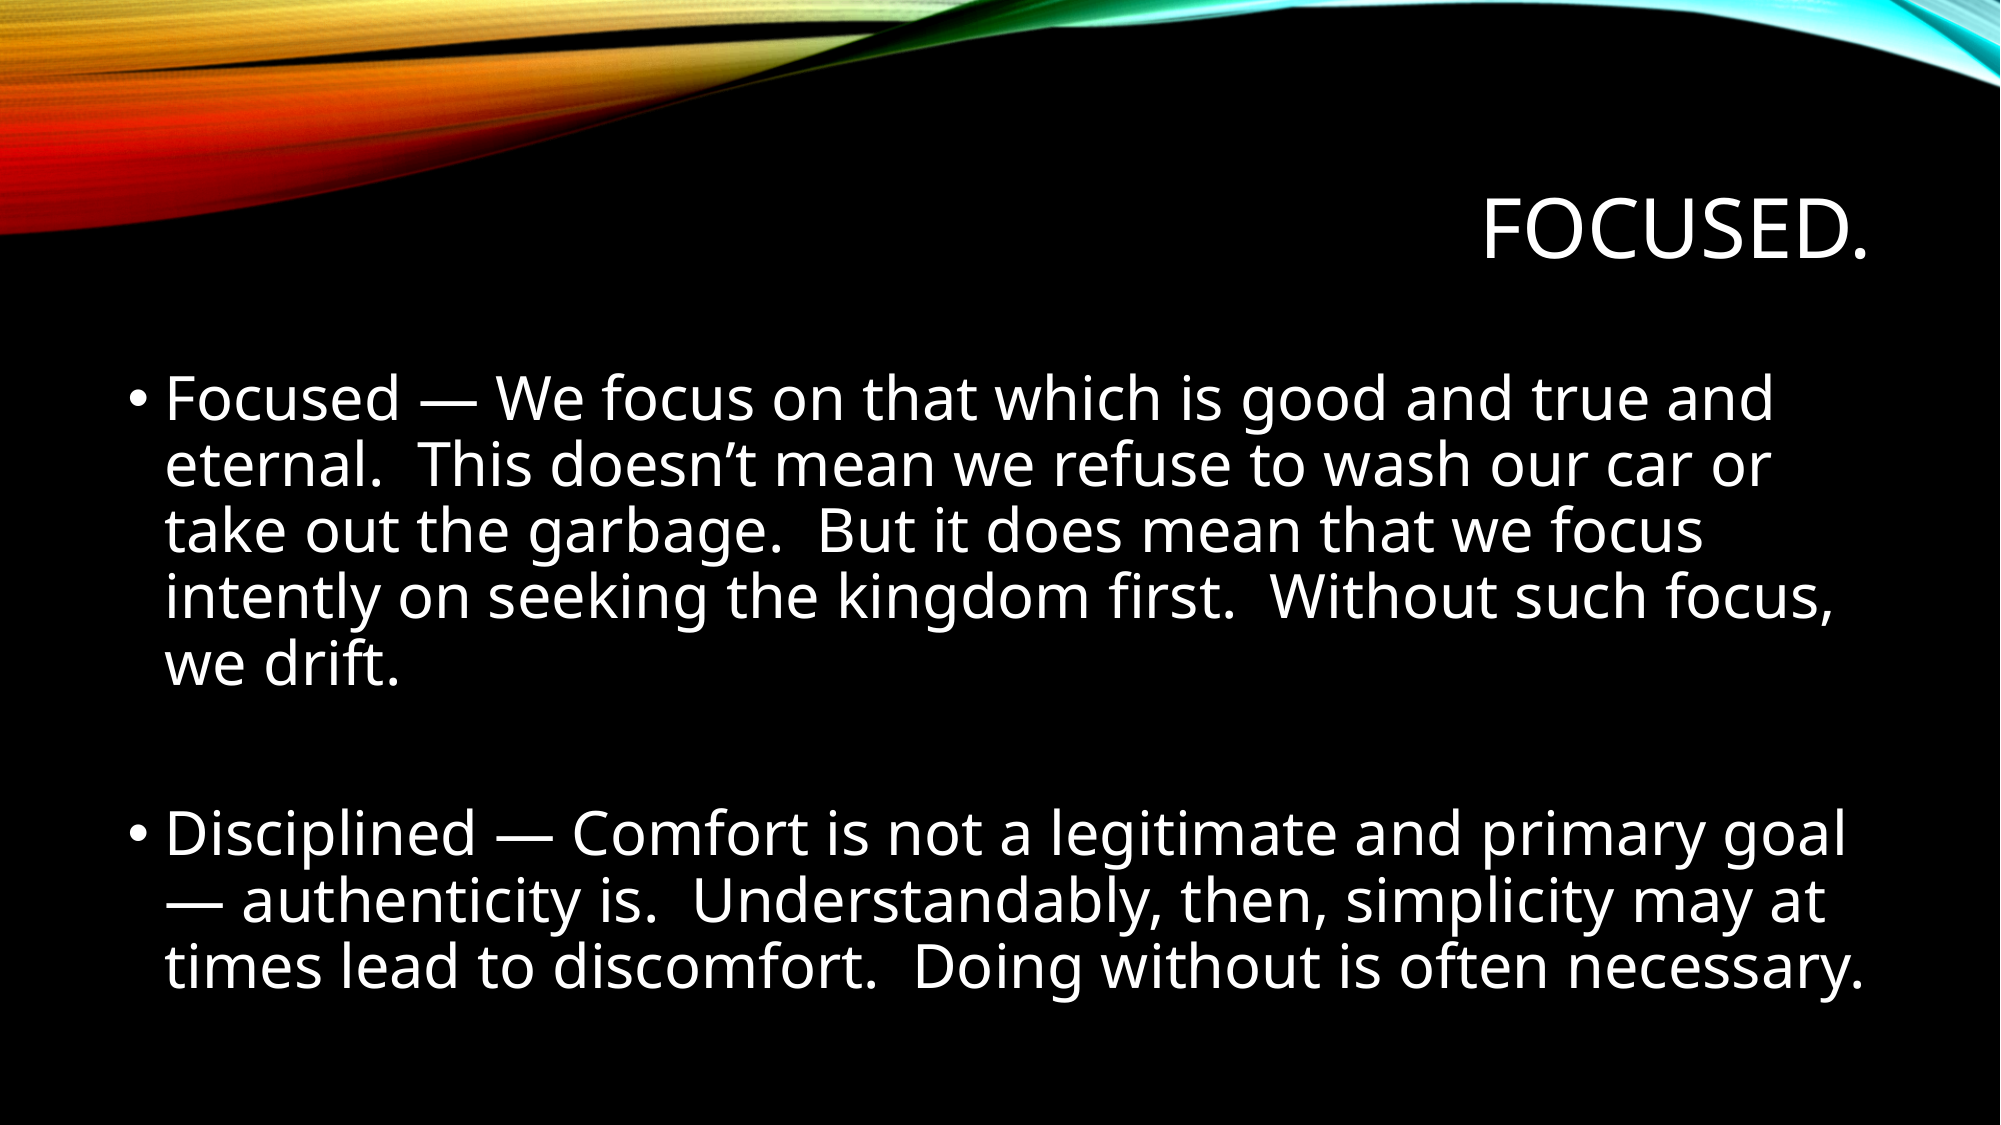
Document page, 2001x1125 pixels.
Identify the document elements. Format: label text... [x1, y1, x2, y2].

title FOCUSED. [474, 125, 1888, 338]
picture [0, 0, 2000, 237]
list Focused — We focus on that which is good and true and eternal. This doesn’t mean we refuse to wash our car or take out the garbage. But it does mean that we focus intently on seeking the kingdom first. Without such focus, we drift. Disciplined — Comfort is not a legitimate and primary goal — authenticity is. Understandably, then, simplicity may at times lead to discomfort. Doing without is often necessary. [112, 360, 1888, 1021]
